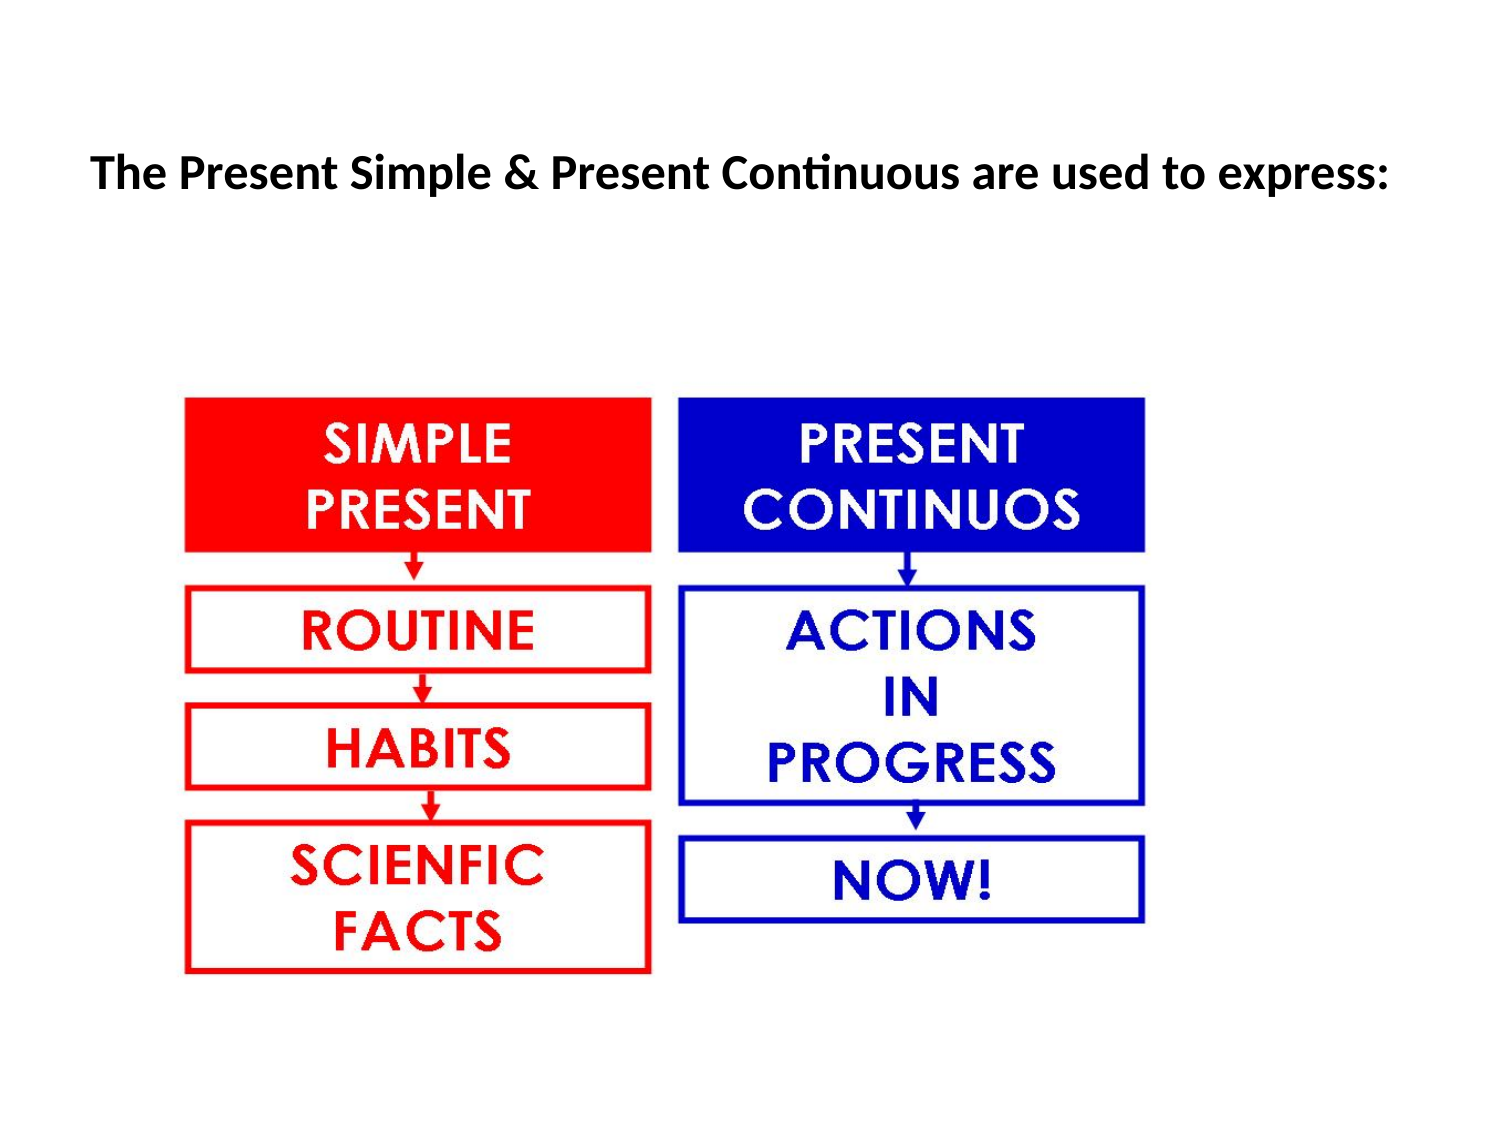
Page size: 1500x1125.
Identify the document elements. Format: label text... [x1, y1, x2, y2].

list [159, 349, 1221, 1093]
title The Present Simple & Present Continuous are used to express: [75, 45, 1425, 233]
